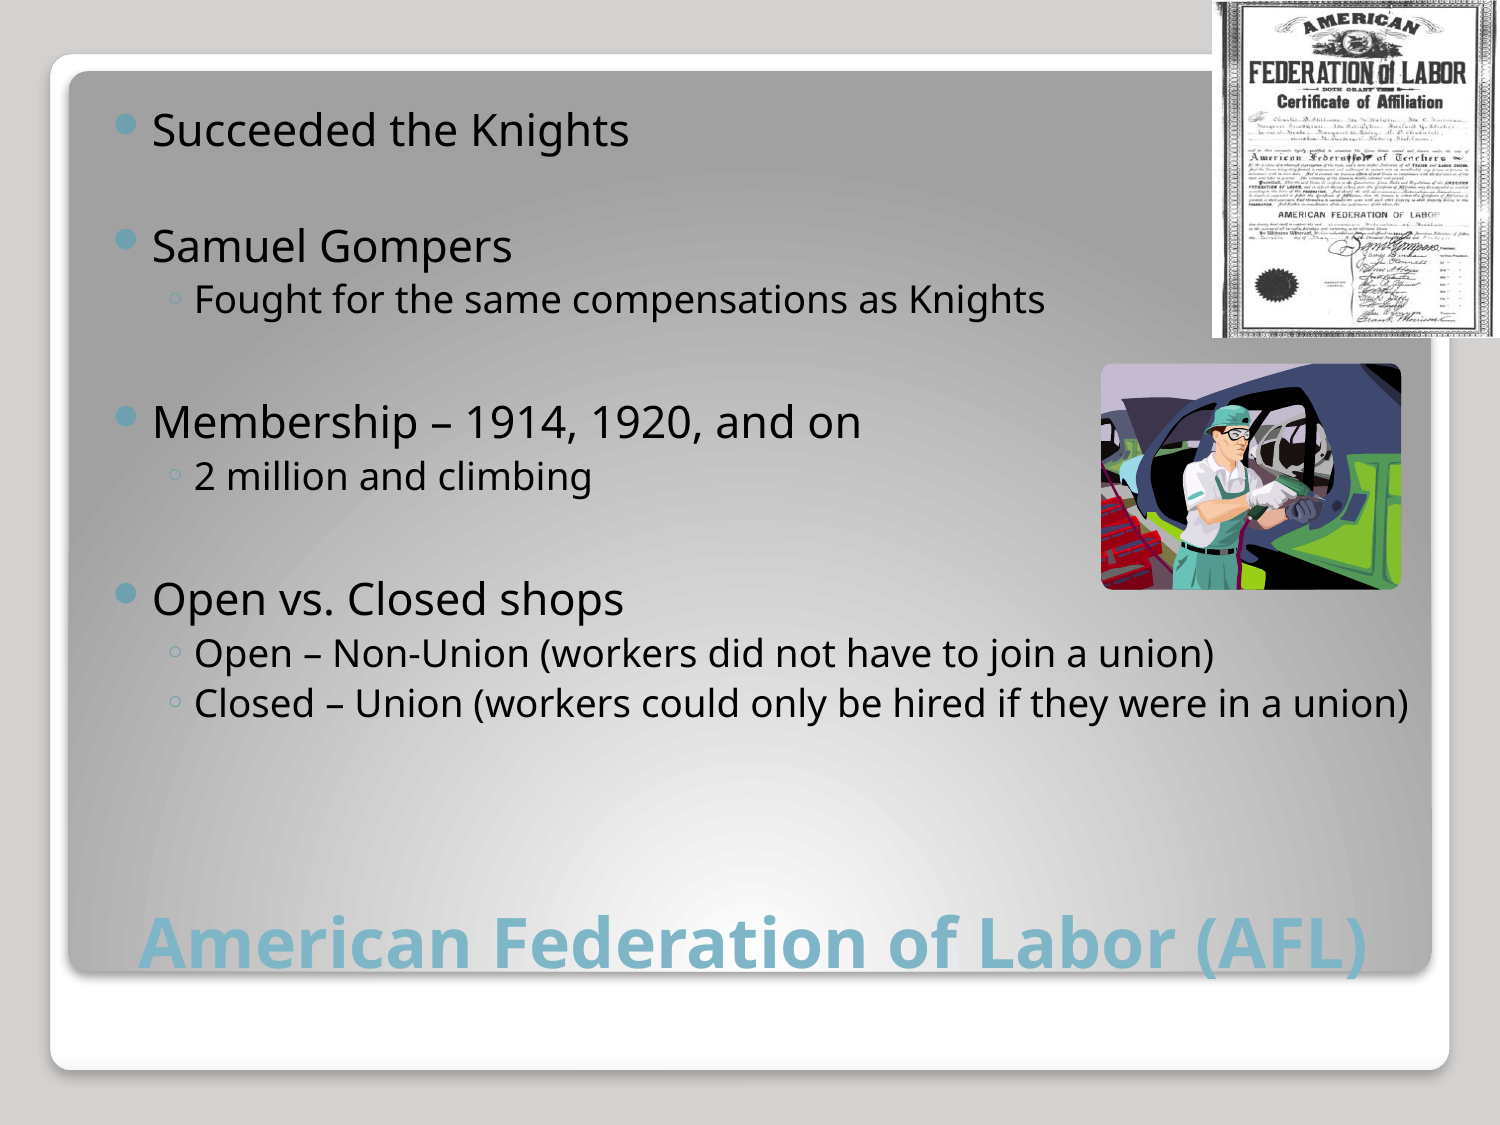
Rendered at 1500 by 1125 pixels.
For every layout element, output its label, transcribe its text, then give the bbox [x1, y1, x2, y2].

picture [1099, 362, 1403, 591]
list Succeeded the Knights Samuel Gompers Fought for the same compensations as Knights Membership – 1914, 1920, and on 2 million and climbing Open vs. Closed shops Open – Non-Union (workers did not have to join a union) Closed – Union (workers could only be hired if they were in a union) [82, 86, 1425, 774]
title American Federation of Labor (AFL) [82, 817, 1425, 990]
picture [1212, 0, 1500, 338]
